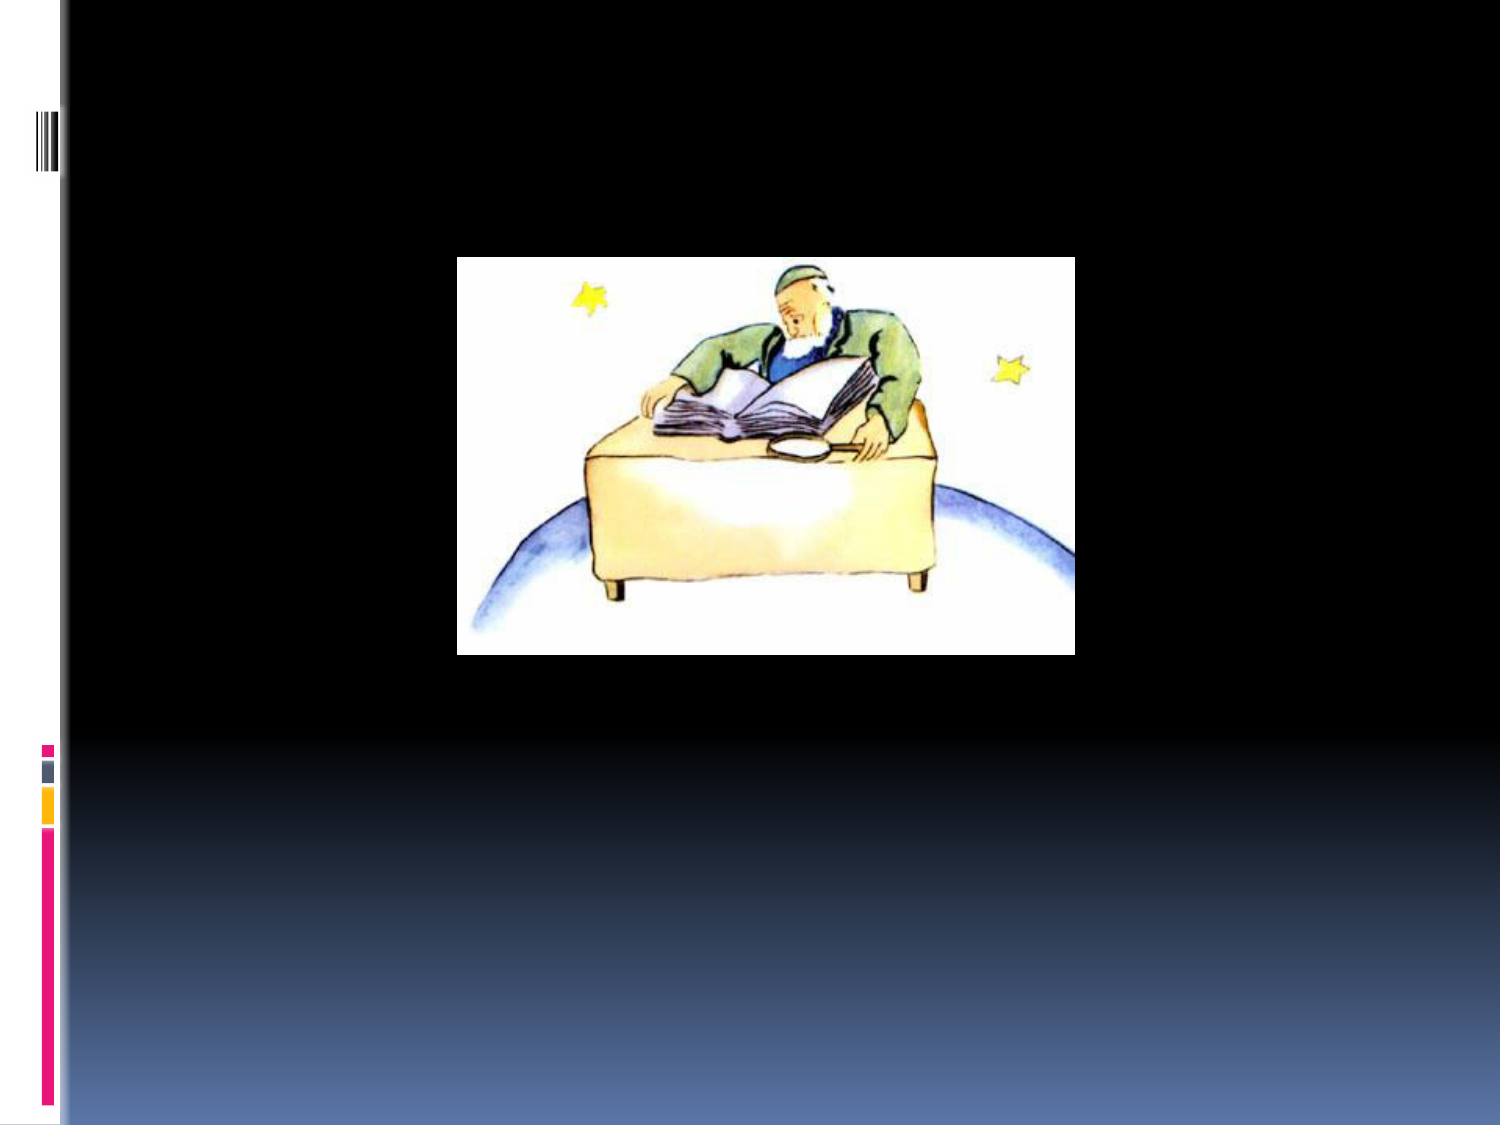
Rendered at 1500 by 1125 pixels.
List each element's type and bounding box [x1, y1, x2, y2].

picture [456, 257, 1075, 656]
